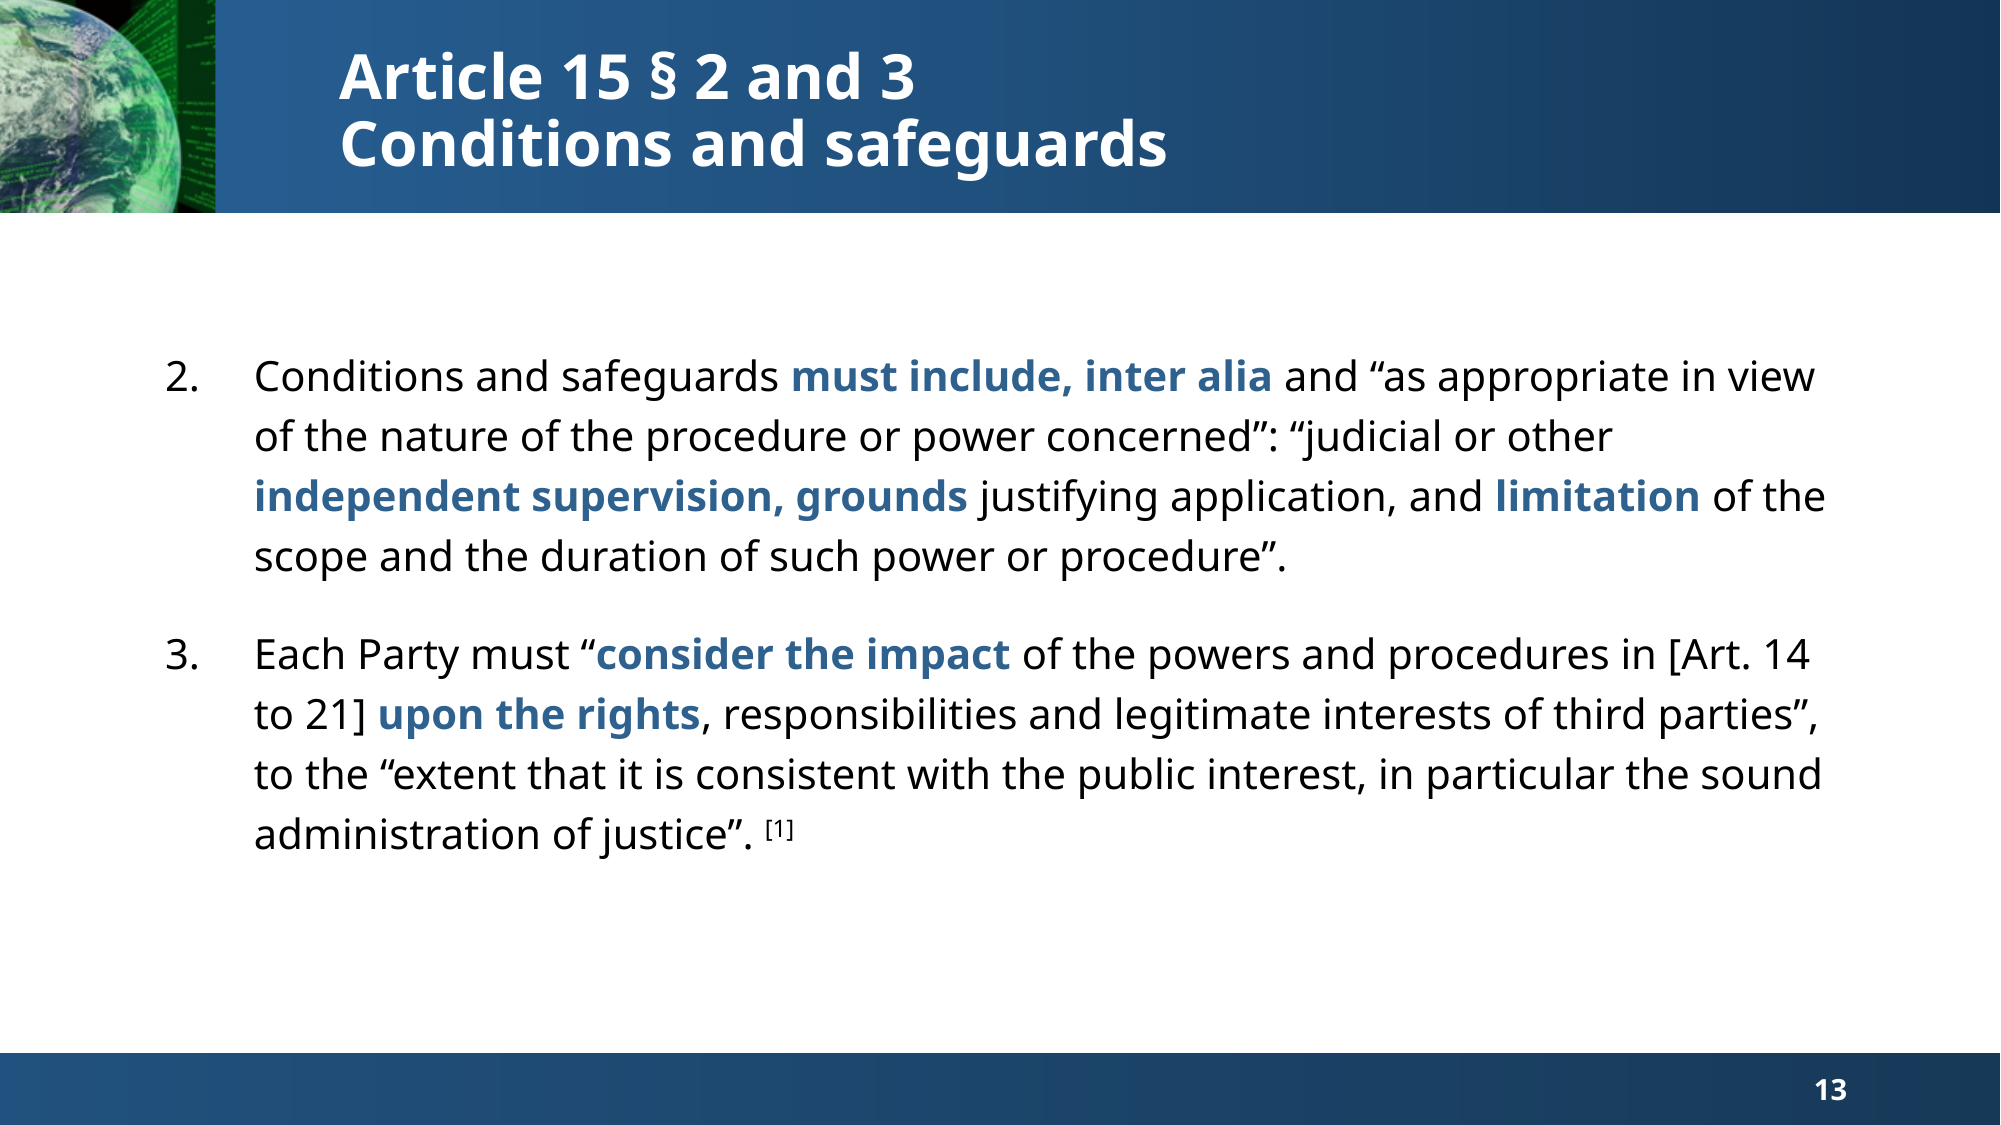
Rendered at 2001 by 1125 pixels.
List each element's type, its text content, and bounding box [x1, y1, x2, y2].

title Article 15 § 2 and 3 Conditions and safeguards [324, 37, 1675, 188]
picture [0, 0, 2000, 213]
slide_number 13 [1412, 1061, 1863, 1121]
list Conditions and safeguards must include, inter alia and “as appropriate in view of the nature of the procedure or power concerned”: “judicial or other independent supervision, grounds justifying application, and limitation of the scope and the duration of such power or procedure”. Each Party must “consider the impact of the powers and procedures in [Art. 14 to 21] upon the rights, responsibilities and legitimate interests of third parties”, to the “extent that it is consistent with the public interest, in particular the sound administration of justice”. [1] [150, 332, 1850, 1125]
